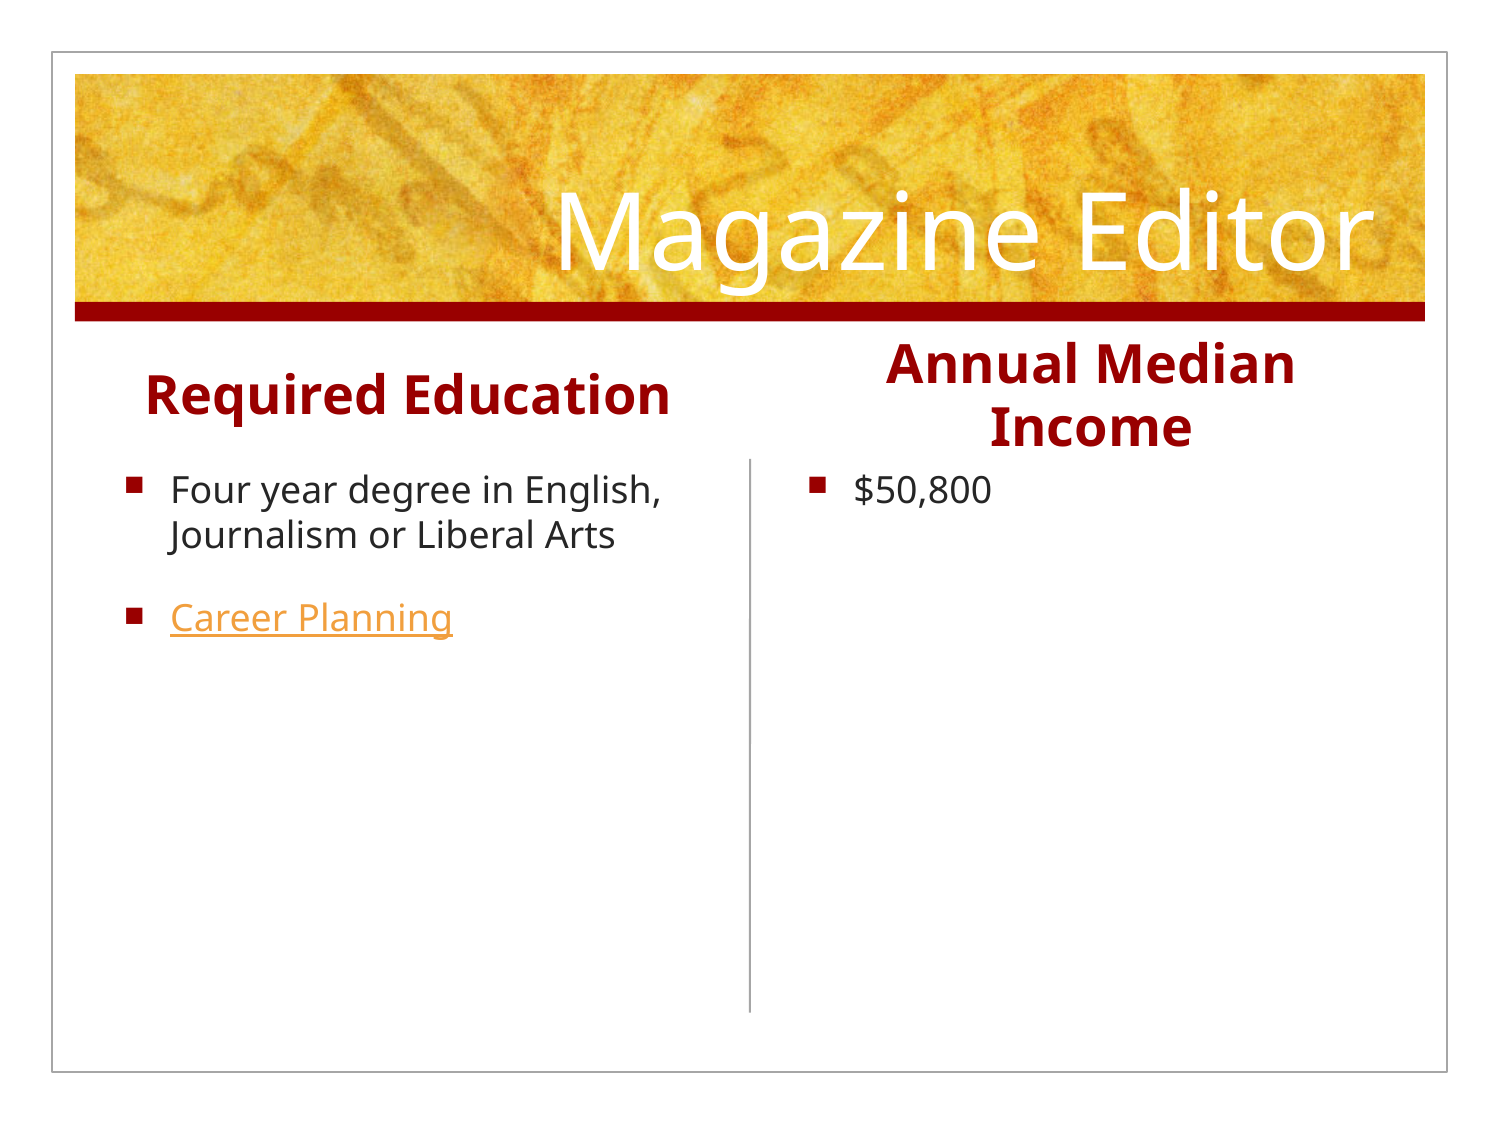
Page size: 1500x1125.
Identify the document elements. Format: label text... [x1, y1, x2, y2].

list Four year degree in English, Journalism or Liberal Arts Career Planning [108, 458, 709, 1005]
list $50,800 [791, 458, 1392, 1005]
list Required Education [108, 334, 709, 455]
list Annual Median Income [791, 334, 1392, 455]
picture [75, 74, 1425, 301]
title Magazine Editor [108, 74, 1392, 292]
